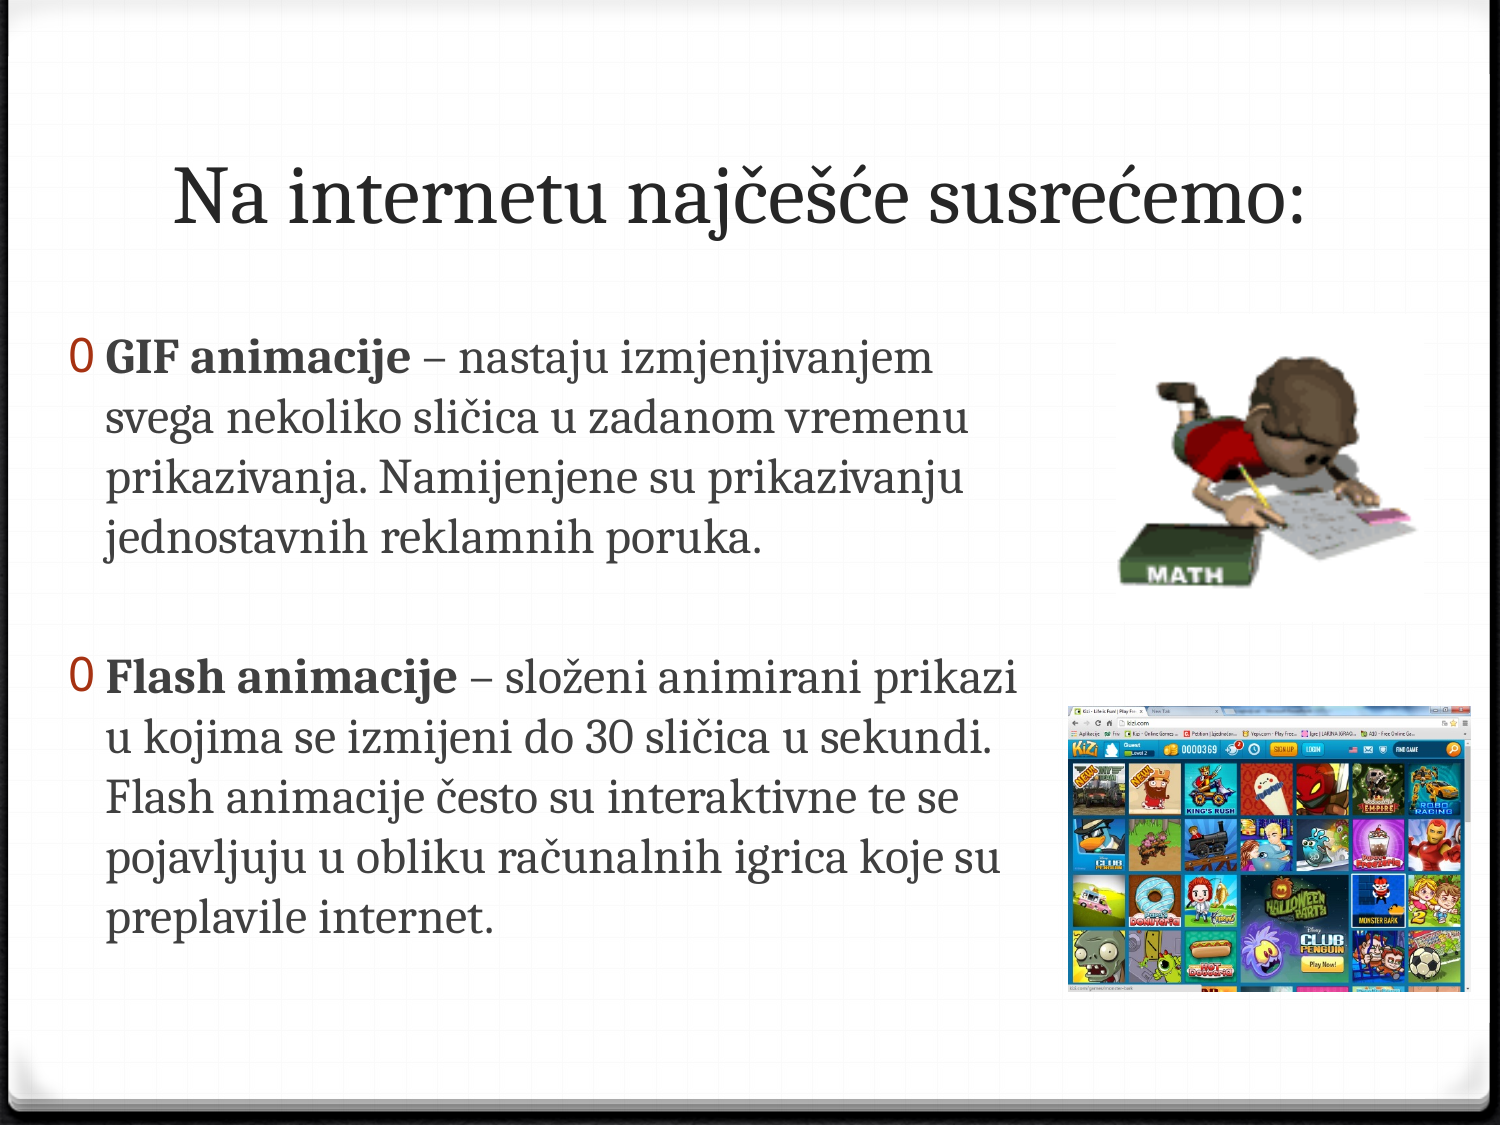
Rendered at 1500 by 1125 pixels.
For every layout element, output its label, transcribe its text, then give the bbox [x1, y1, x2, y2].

title Na internetu najčešće susrećemo: [90, 71, 1410, 309]
picture [0, 0, 1500, 1125]
list GIF animacije – nastaju izmjenjivanjem svega nekoliko sličica u zadanom vremenu prikazivanja. Namijenjene su prikazivanju jednostavnih reklamnih poruka. Flash animacije – složeni animirani prikazi u kojima se izmijeni do 30 sličica u sekundi. Flash animacije često su interaktivne te se pojavljuju u obliku računalnih igrica koje su preplavile internet. [53, 316, 1068, 965]
